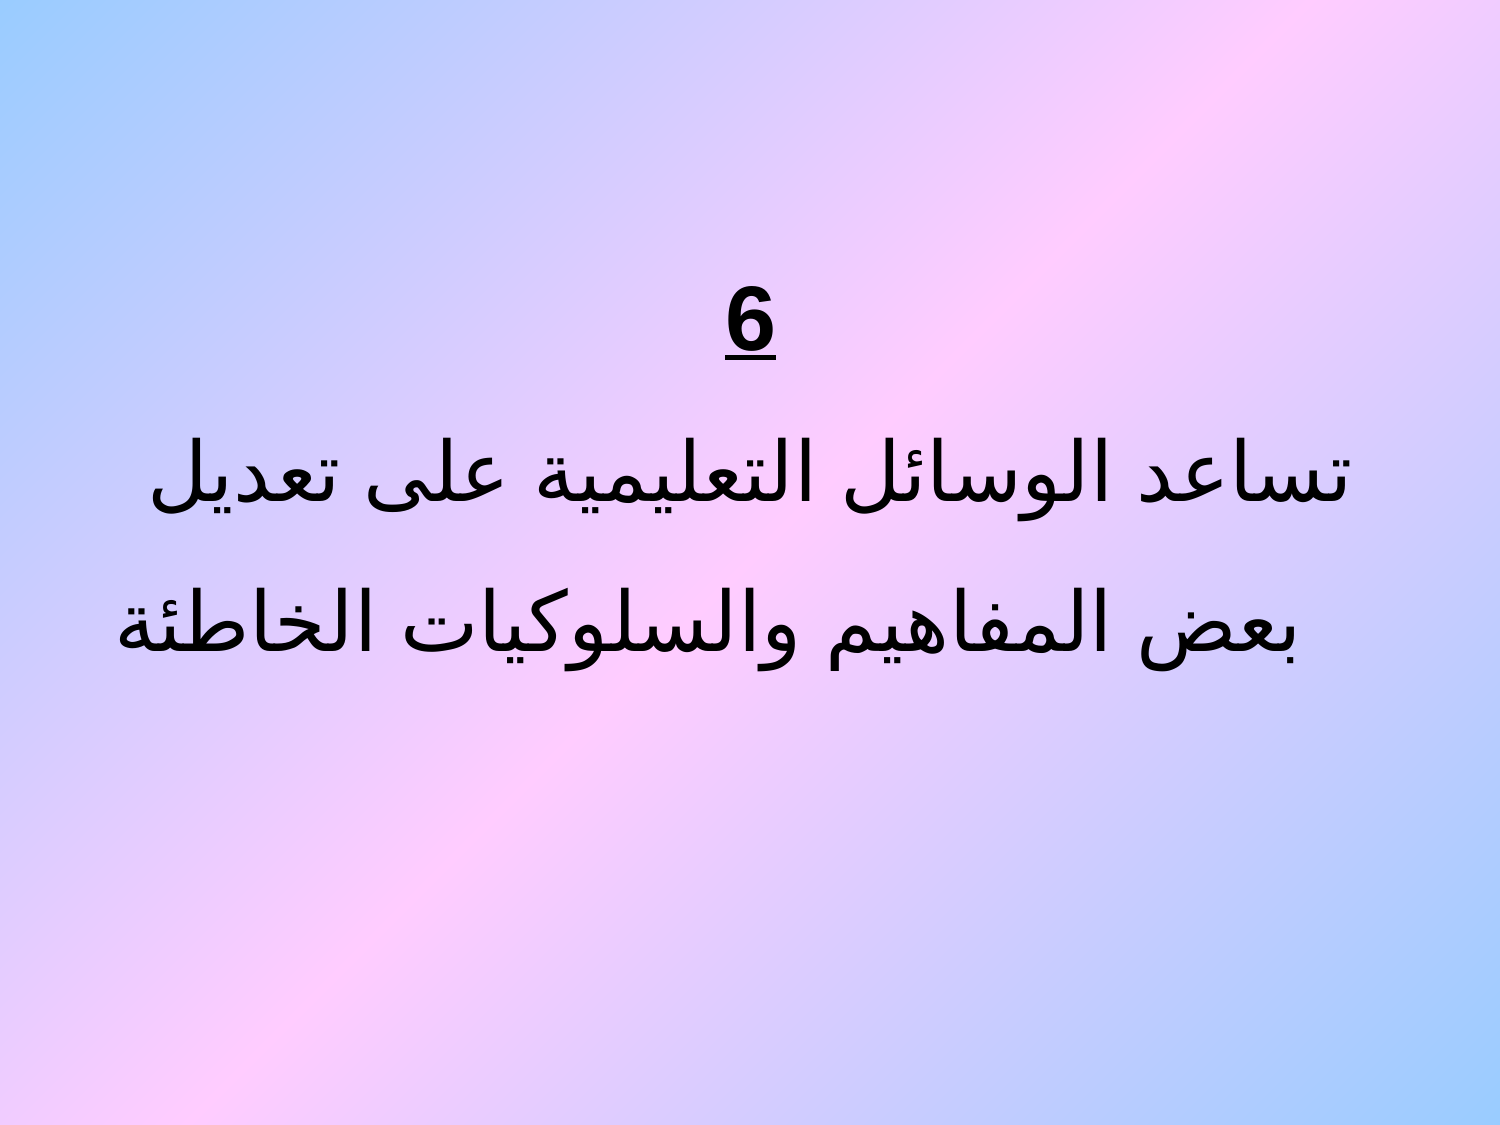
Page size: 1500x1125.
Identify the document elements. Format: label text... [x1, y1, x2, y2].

text_box 6 تساعد الوسائل التعليمية على تعديل بعض المفاهيم والسلوكيات الخاطئة [53, 196, 1448, 666]
